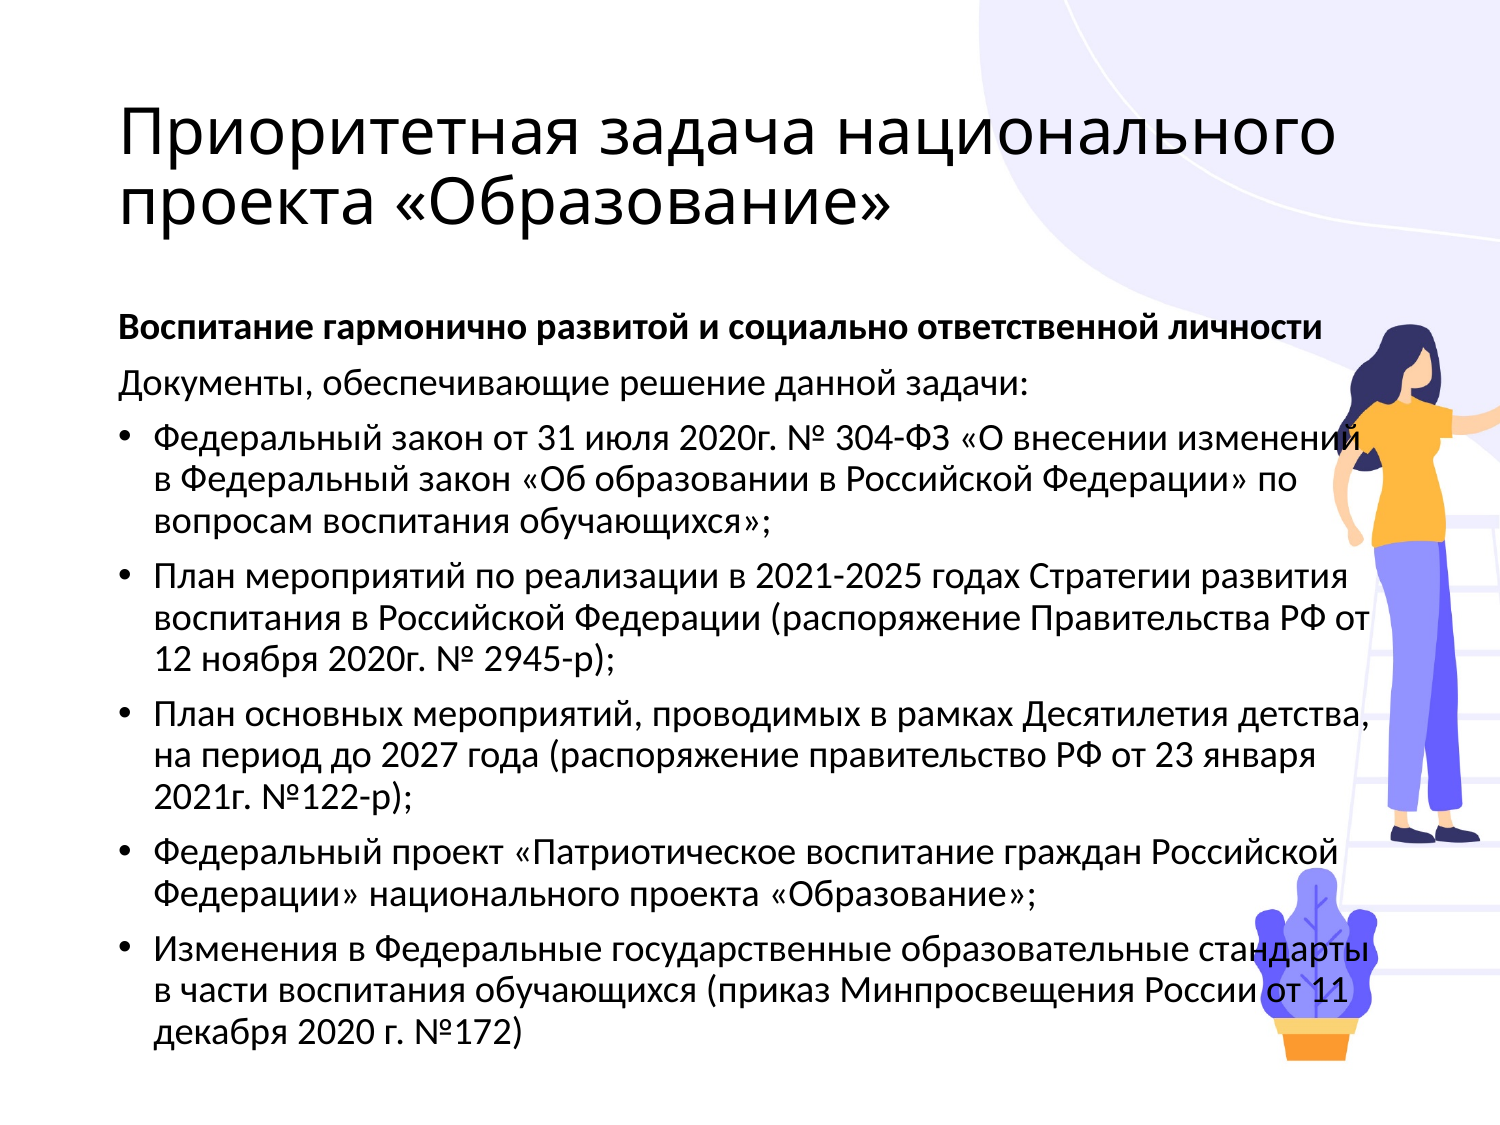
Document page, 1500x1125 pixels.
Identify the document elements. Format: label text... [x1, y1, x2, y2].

list Воспитание гармонично развитой и социально ответственной личности Документы, обеспечивающие решение данной задачи: Федеральный закон от 31 июля 2020г. № 304-ФЗ «О внесении изменений в Федеральный закон «Об образовании в Российской Федерации» по вопросам воспитания обучающихся»; План мероприятий по реализации в 2021-2025 годах Стратегии развития воспитания в Российской Федерации (распоряжение Правительства РФ от 12 ноября 2020г. № 2945-р); План основных мероприятий, проводимых в рамках Десятилетия детства, на период до 2027 года (распоряжение правительство РФ от 23 января 2021г. №122-р); Федеральный проект «Патриотическое воспитание граждан Российской Федерации» национального проекта «Образование»; Изменения в Федеральные государственные образовательные стандарты в части воспитания обучающихся (приказ Минпросвещения России от 11 декабря 2020 г. №172) [103, 299, 1397, 1066]
title Приоритетная задача национального проекта «Образование» [103, 59, 1397, 278]
picture [0, 0, 1500, 1125]
